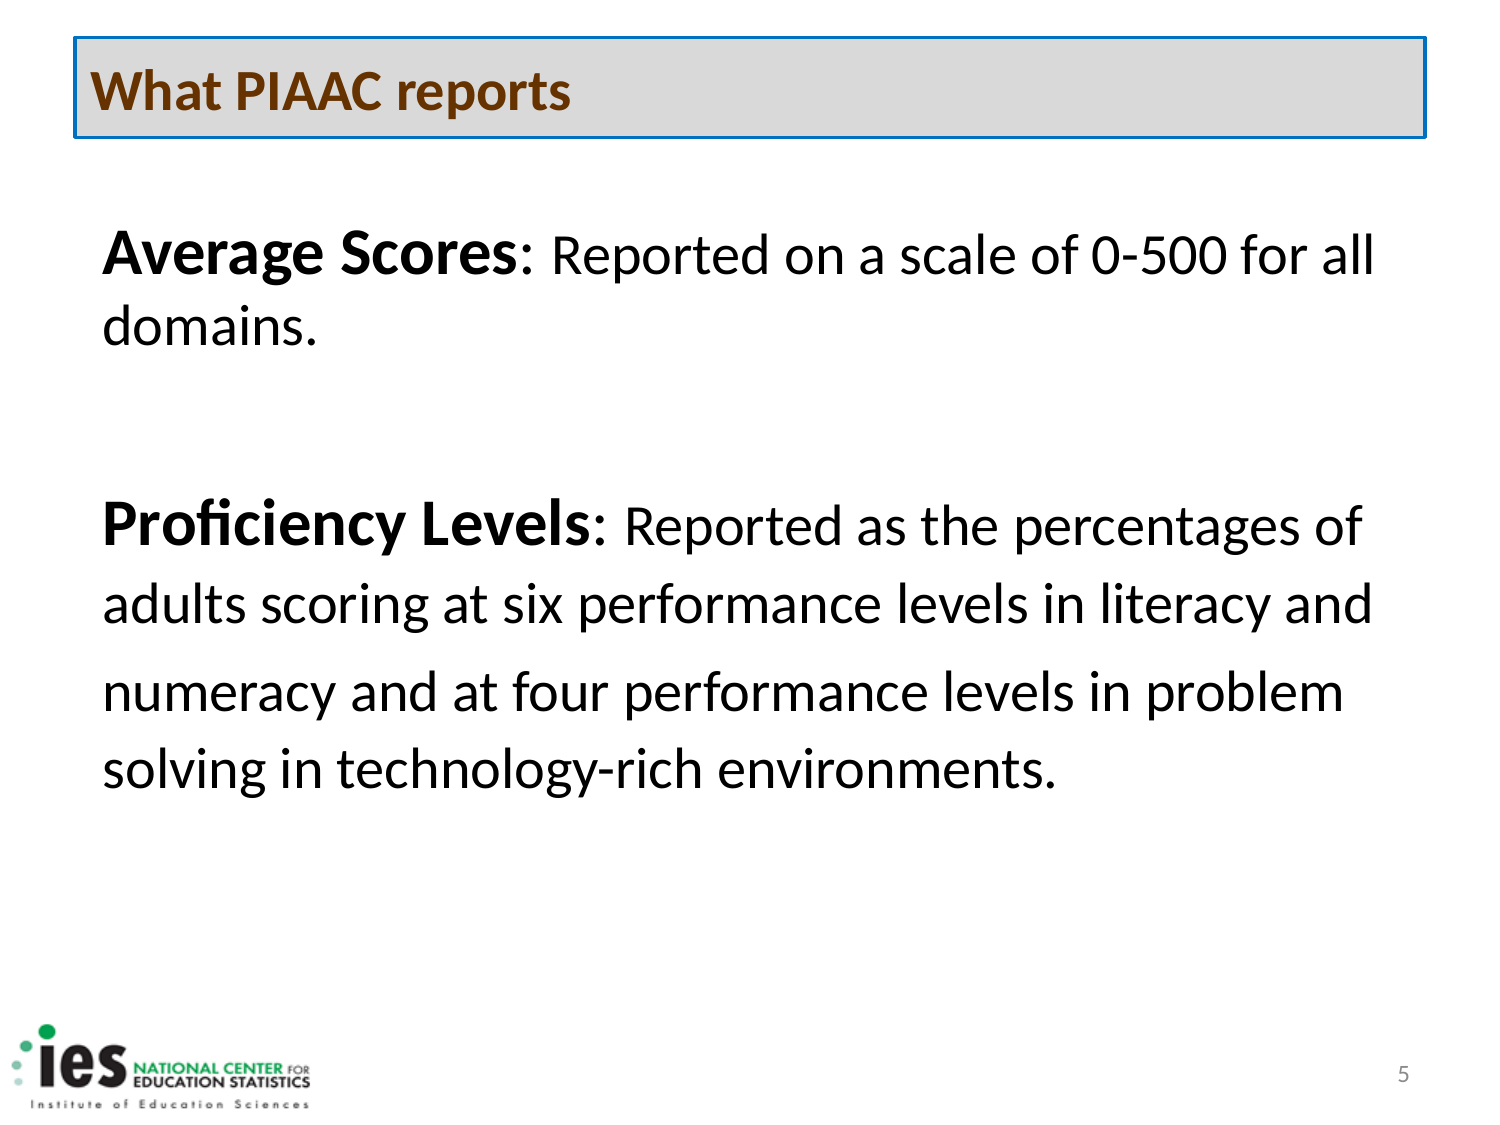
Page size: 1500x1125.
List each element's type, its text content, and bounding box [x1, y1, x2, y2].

picture [0, 1011, 337, 1125]
slide_number 5 [1074, 1042, 1425, 1103]
title What PIAAC reports [75, 37, 1425, 138]
list Average Scores: Reported on a scale of 0-500 for all domains. Proficiency Levels: Reported as the percentages of adults scoring at six performance levels in literacy and numeracy and at four performance levels in problem solving in technology-rich environments. [87, 200, 1438, 943]
